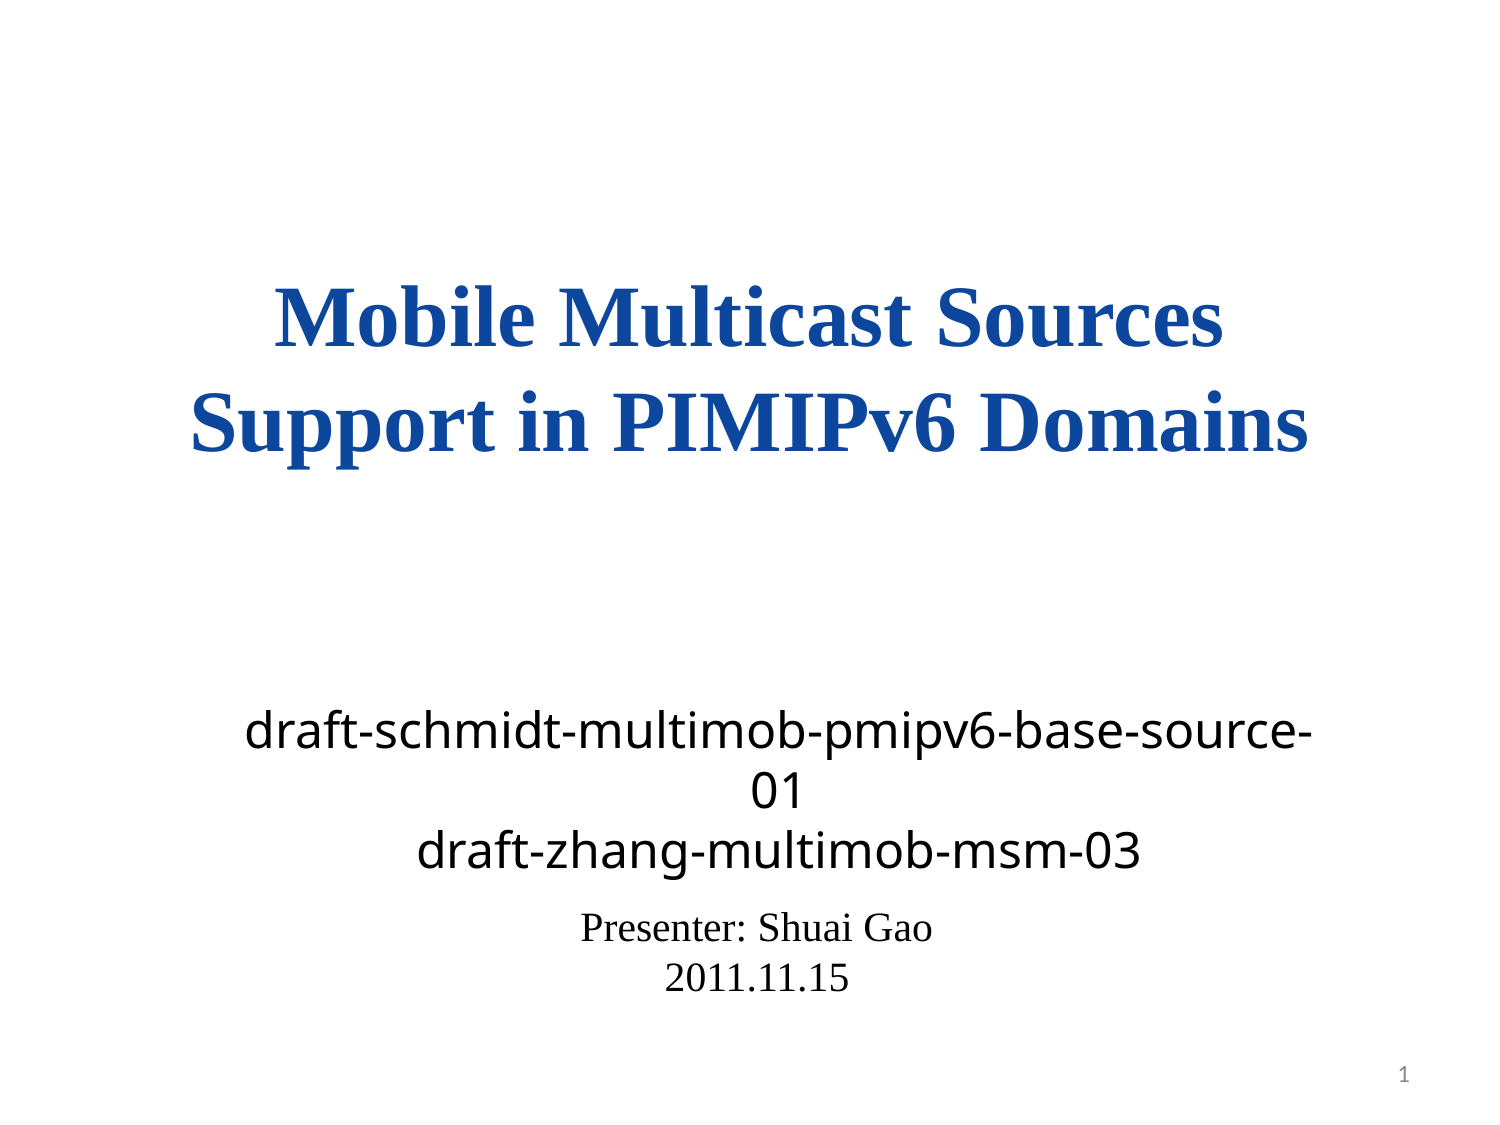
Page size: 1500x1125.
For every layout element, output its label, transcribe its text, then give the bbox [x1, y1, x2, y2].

text_box draft-schmidt-multimob-pmipv6-base-source-01 draft-zhang-multimob-msm-03 [210, 691, 1348, 937]
text_box Presenter: Shuai Gao 2011.11.15 [246, 937, 1268, 1008]
title Mobile Multicast Sources Support in PIMIPv6 Domains [111, 187, 1388, 587]
slide_number 1 [1074, 1042, 1425, 1103]
